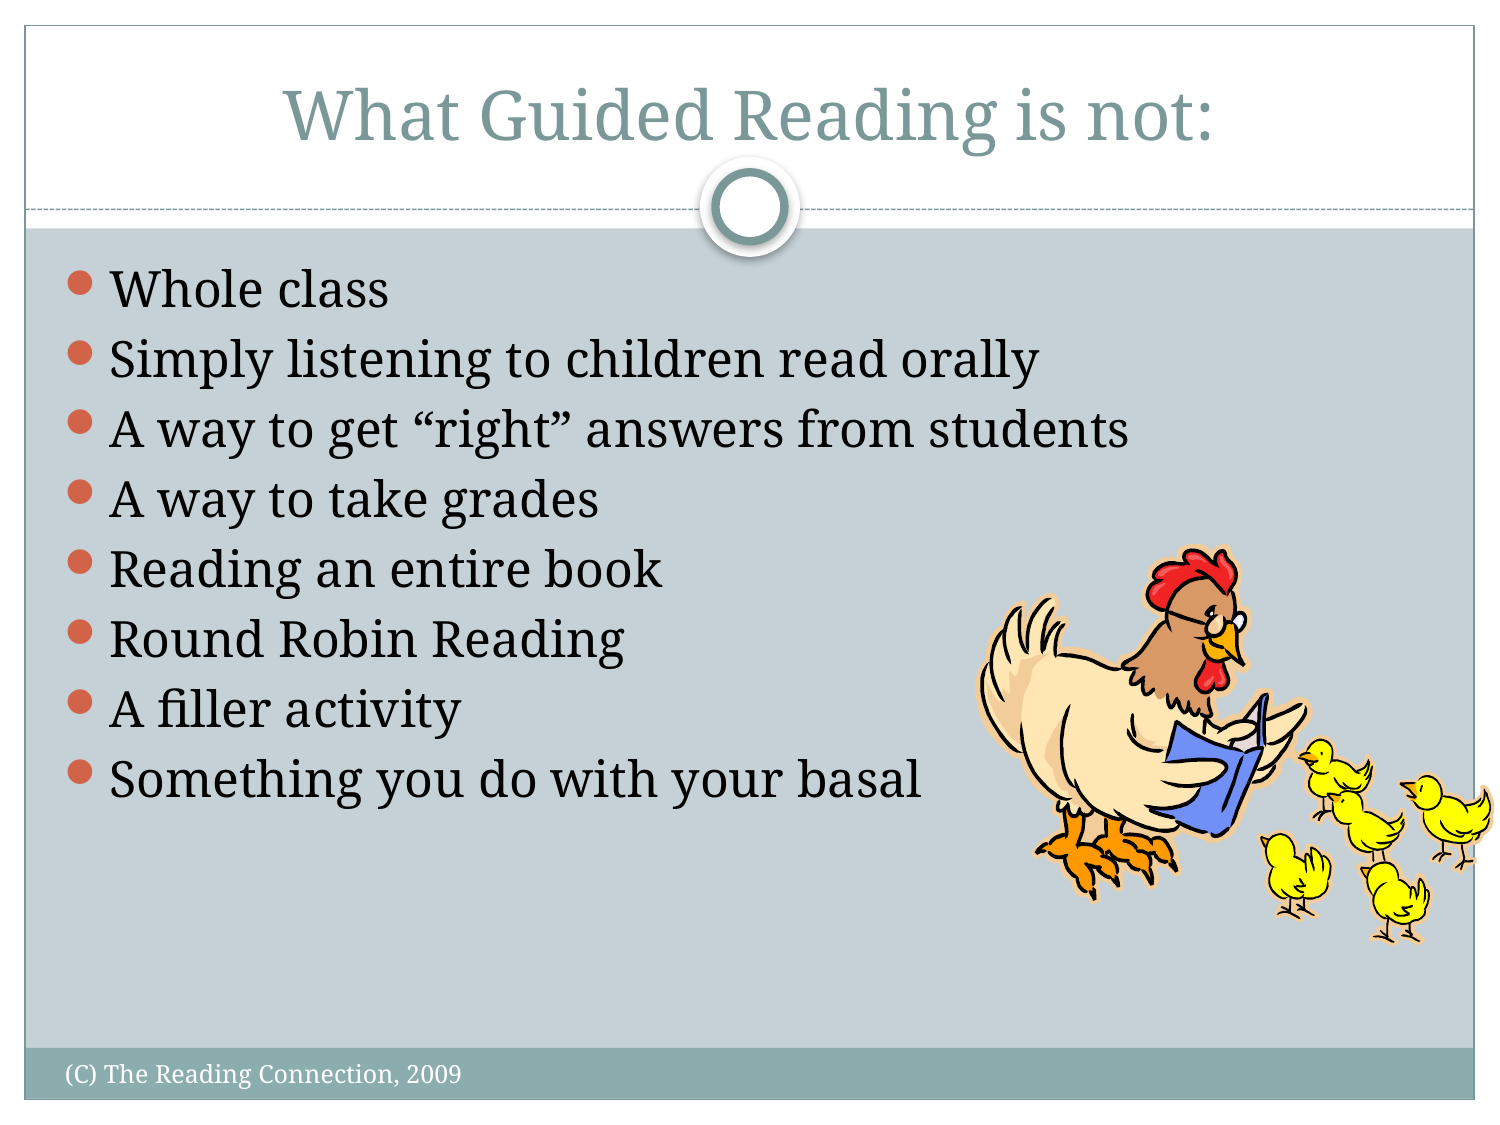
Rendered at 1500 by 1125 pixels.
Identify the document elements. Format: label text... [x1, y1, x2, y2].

list Whole class Simply listening to children read orally A way to get “right” answers from students A way to take grades Reading an entire book Round Robin Reading A filler activity Something you do with your basal [49, 250, 1445, 1001]
footer (C) The Reading Connection, 2009 [50, 1051, 638, 1112]
picture [974, 537, 1500, 953]
title What Guided Reading is not: [49, 37, 1450, 162]
